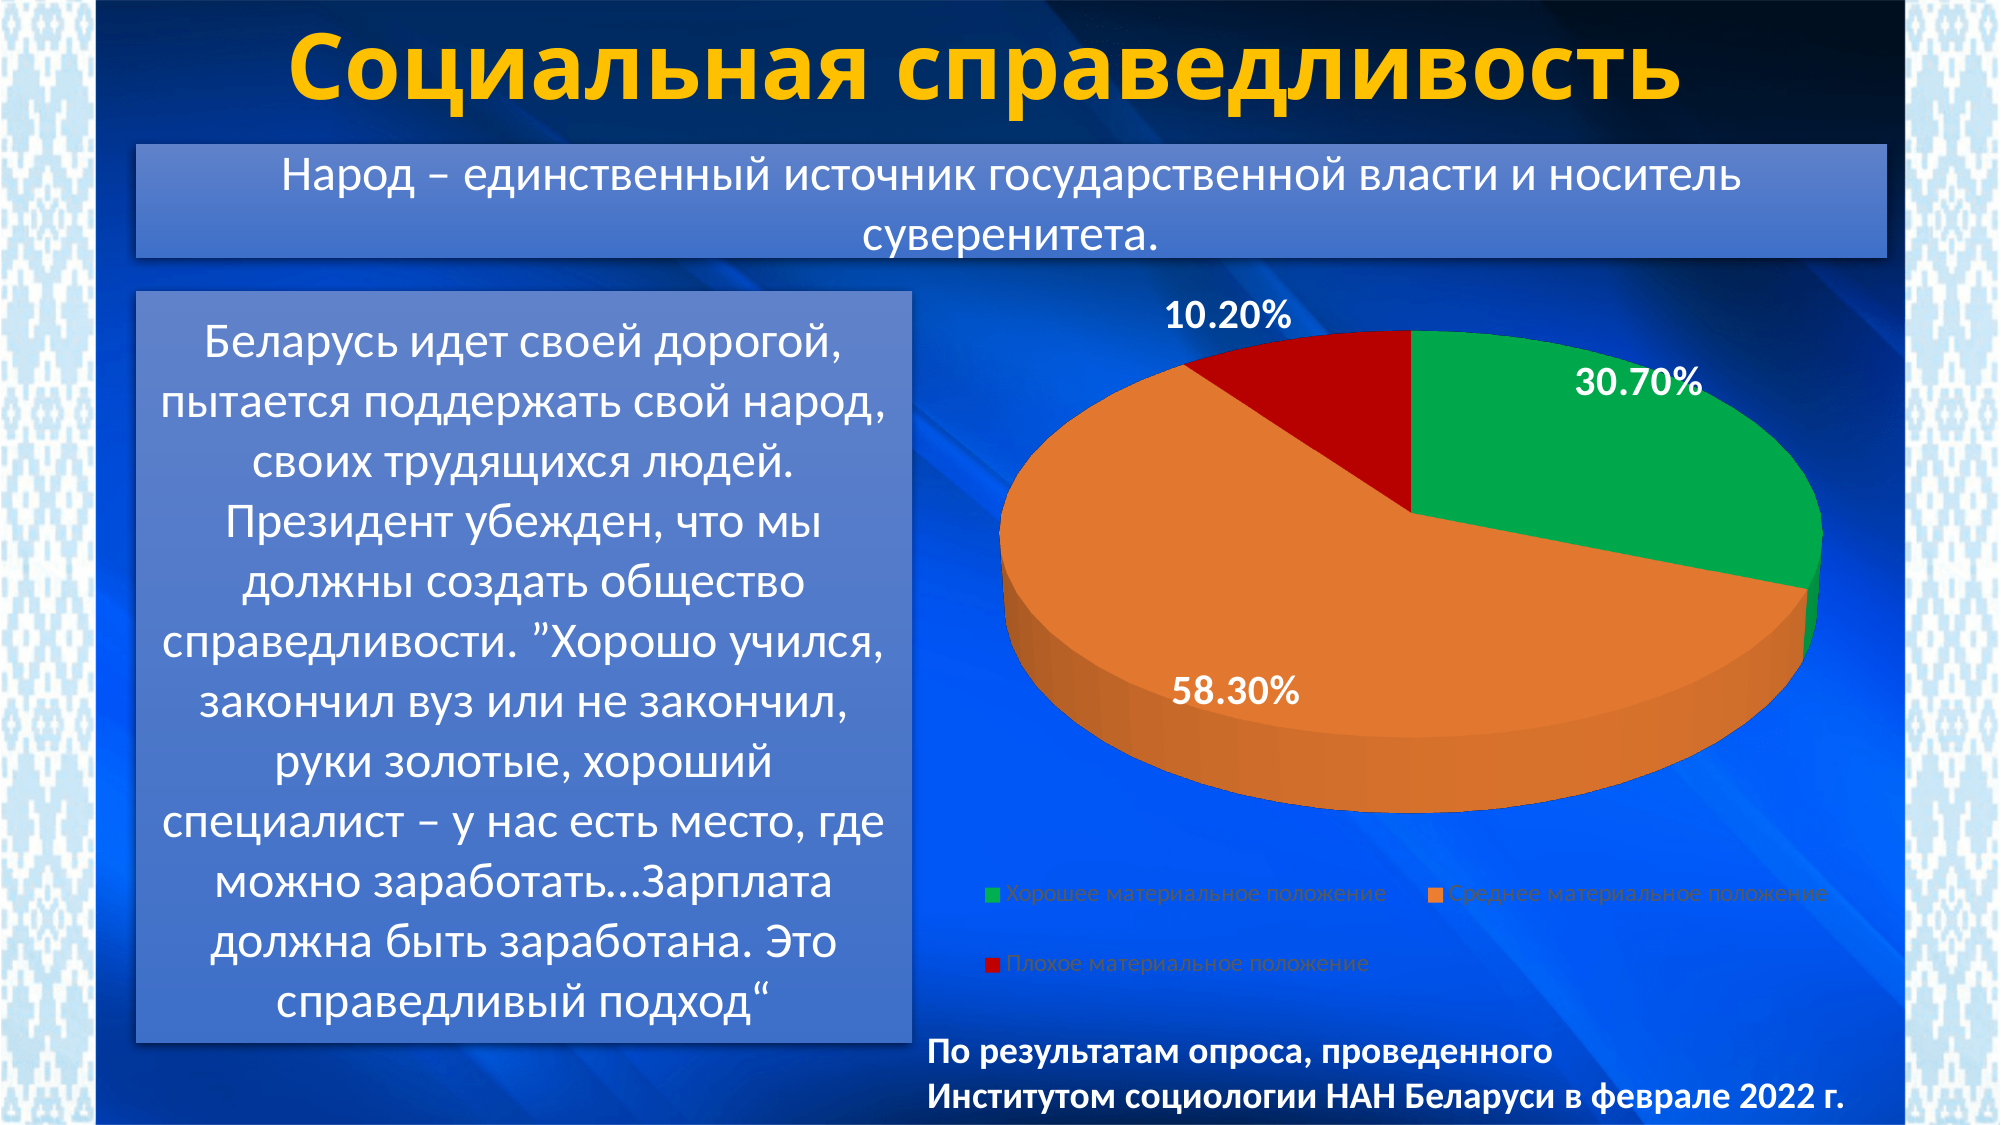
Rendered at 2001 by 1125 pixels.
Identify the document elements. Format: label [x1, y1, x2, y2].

chart [926, 277, 1888, 1028]
list [0, 0, 2000, 1125]
